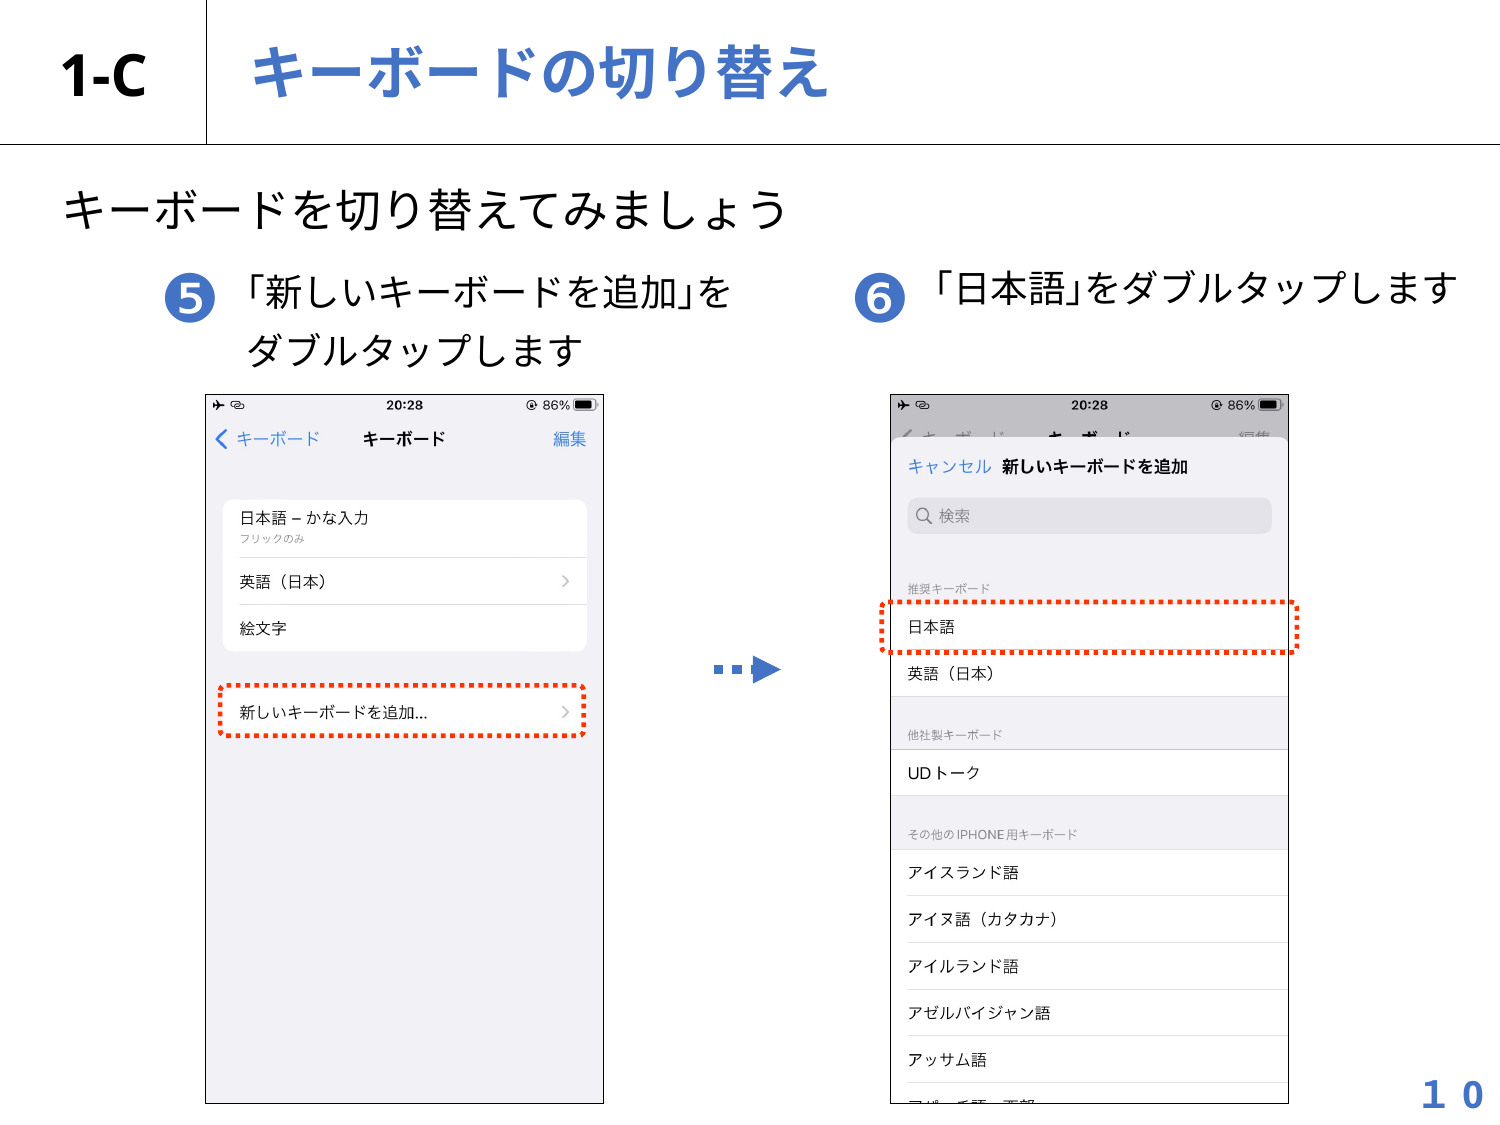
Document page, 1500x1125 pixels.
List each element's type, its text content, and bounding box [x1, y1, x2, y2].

picture [890, 394, 1289, 1104]
text_box １0 [1399, 1063, 1500, 1123]
picture [205, 394, 604, 1104]
text_box [1289, 601, 1298, 654]
text_box キーボードを切り替えてみましょう [46, 180, 1500, 274]
text_box ❺ [145, 274, 223, 343]
text_box 1-C [0, 0, 207, 147]
text_box [880, 601, 890, 654]
text_box ｢新しいキーボードを追加｣を ダブルタップします [231, 274, 893, 381]
text_box キーボードの切り替え [230, 24, 1459, 119]
text_box ❻ [835, 274, 919, 343]
text_box ｢日本語｣をダブルタップします [919, 274, 1500, 376]
